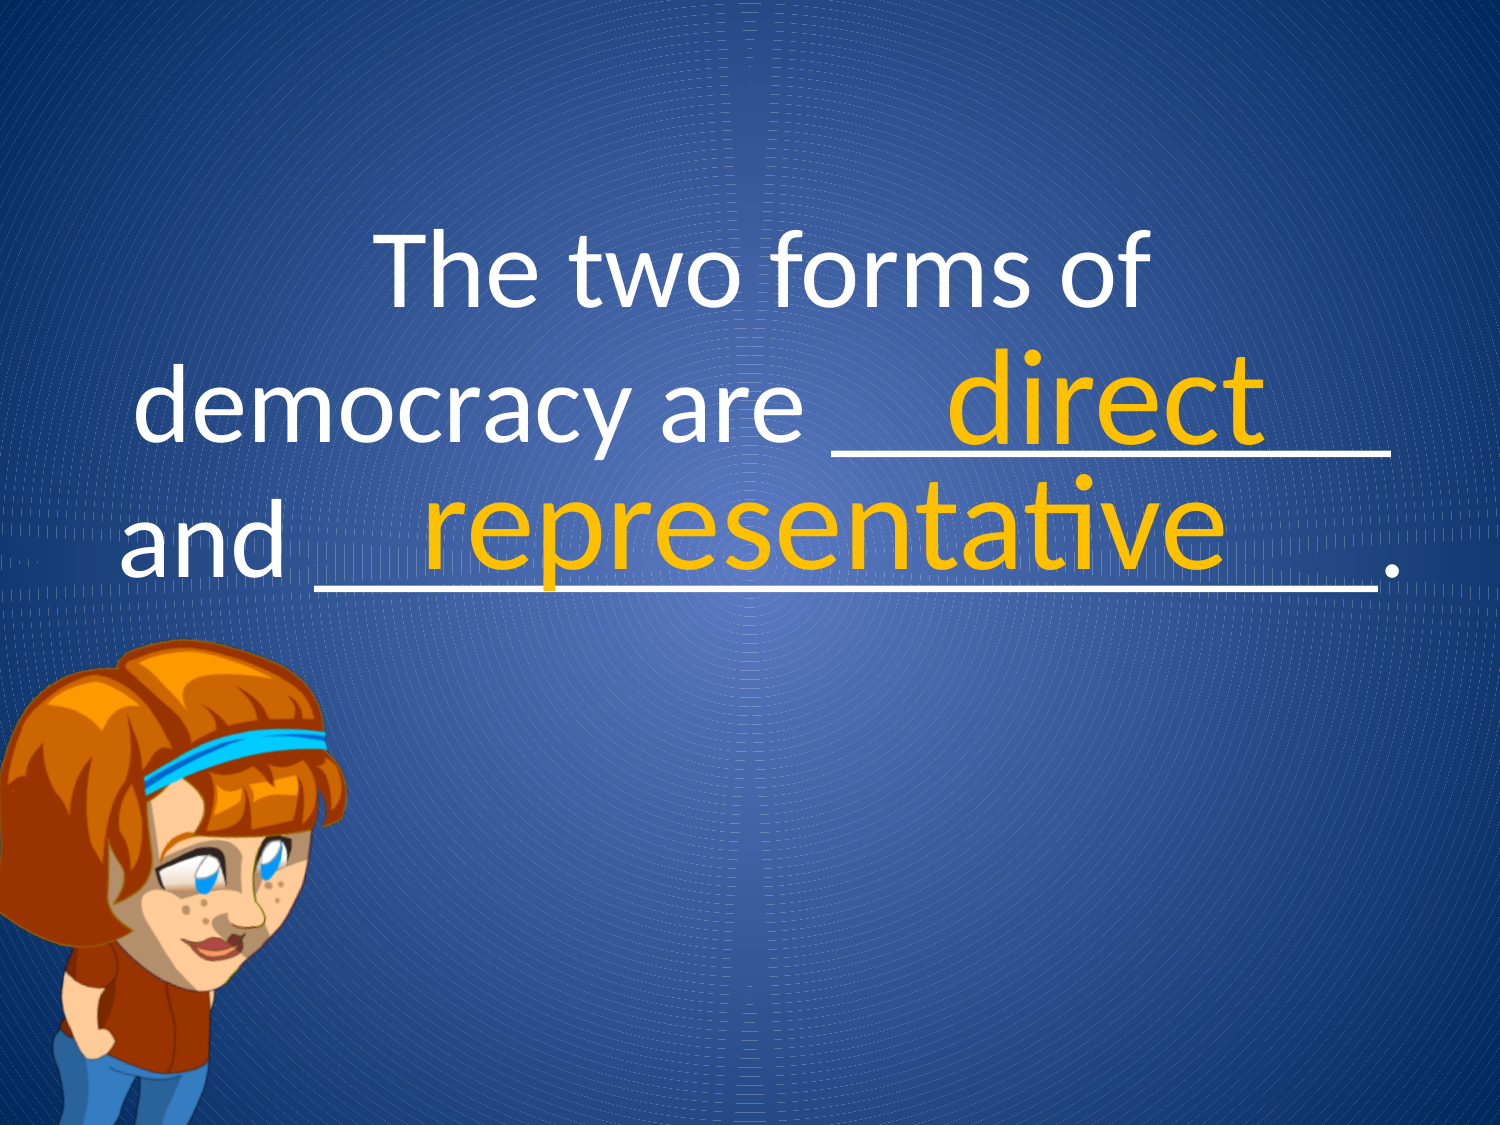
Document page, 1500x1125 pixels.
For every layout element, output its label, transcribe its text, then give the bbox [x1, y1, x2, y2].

text_box direct [837, 299, 1375, 480]
picture [0, 614, 366, 1125]
text_box The two forms of democracy are __________ and ___________________. [99, 187, 1425, 608]
text_box representative [362, 425, 1288, 605]
